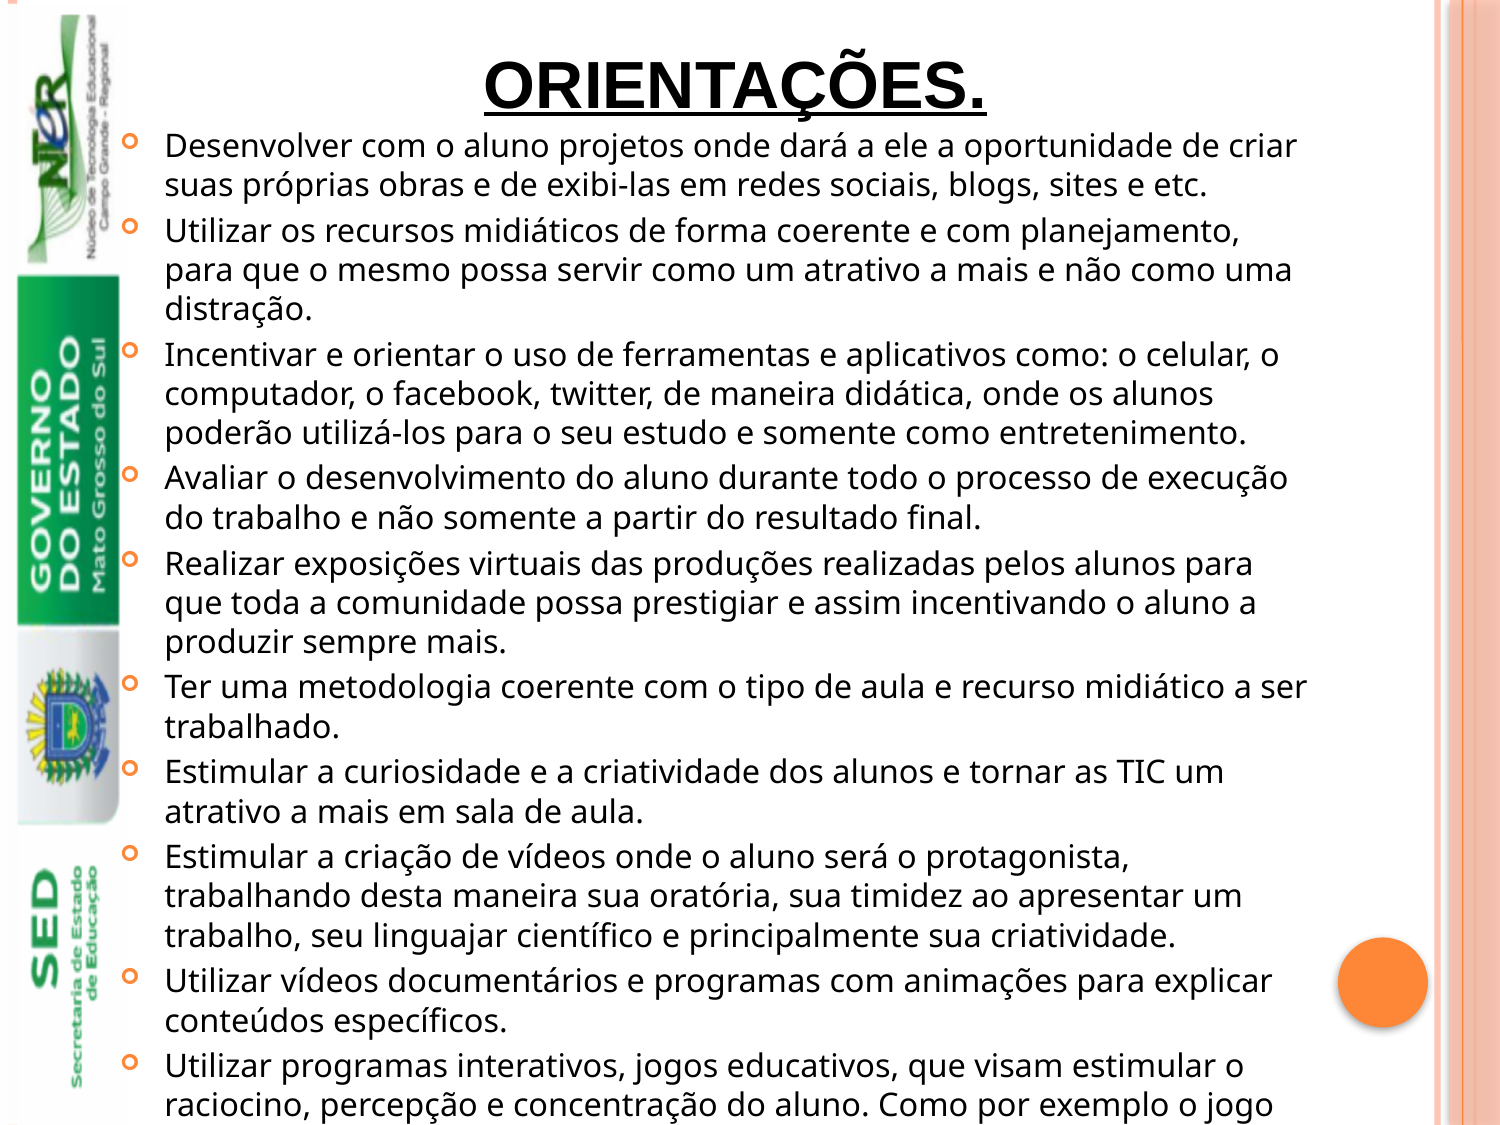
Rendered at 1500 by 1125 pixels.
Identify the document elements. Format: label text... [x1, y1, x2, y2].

picture [0, 497, 628, 628]
list Desenvolver com o aluno projetos onde dará a ele a oportunidade de criar suas próprias obras e de exibi-las em redes sociais, blogs, sites e etc. Utilizar os recursos midiáticos de forma coerente e com planejamento, para que o mesmo possa servir como um atrativo a mais e não como uma distração. Incentivar e orientar o uso de ferramentas e aplicativos como: o celular, o computador, o facebook, twitter, de maneira didática, onde os alunos poderão utilizá-los para o seu estudo e somente como entretenimento. Avaliar o desenvolvimento do aluno durante todo o processo de execução do trabalho e não somente a partir do resultado final. Realizar exposições virtuais das produções realizadas pelos alunos para que toda a comunidade possa prestigiar e assim incentivando o aluno a produzir sempre mais. Ter uma metodologia coerente com o tipo de aula e recurso midiático a ser trabalhado. Estimular a curiosidade e a criatividade dos alunos e tornar as TIC um atrativo a mais em sala de aula. Estimular a criação de vídeos onde o aluno será o protagonista, trabalhando desta maneira sua oratória, sua timidez ao apresentar um trabalho, seu linguajar científico e principalmente sua criatividade. Utilizar vídeos documentários e programas com animações para explicar conteúdos específicos. Utilizar programas interativos, jogos educativos, que visam estimular o raciocino, percepção e concentração do aluno. Como por exemplo o jogo Soletrando e jogos de estratégia. [105, 117, 1331, 1125]
title Orientações. [140, 0, 1331, 117]
